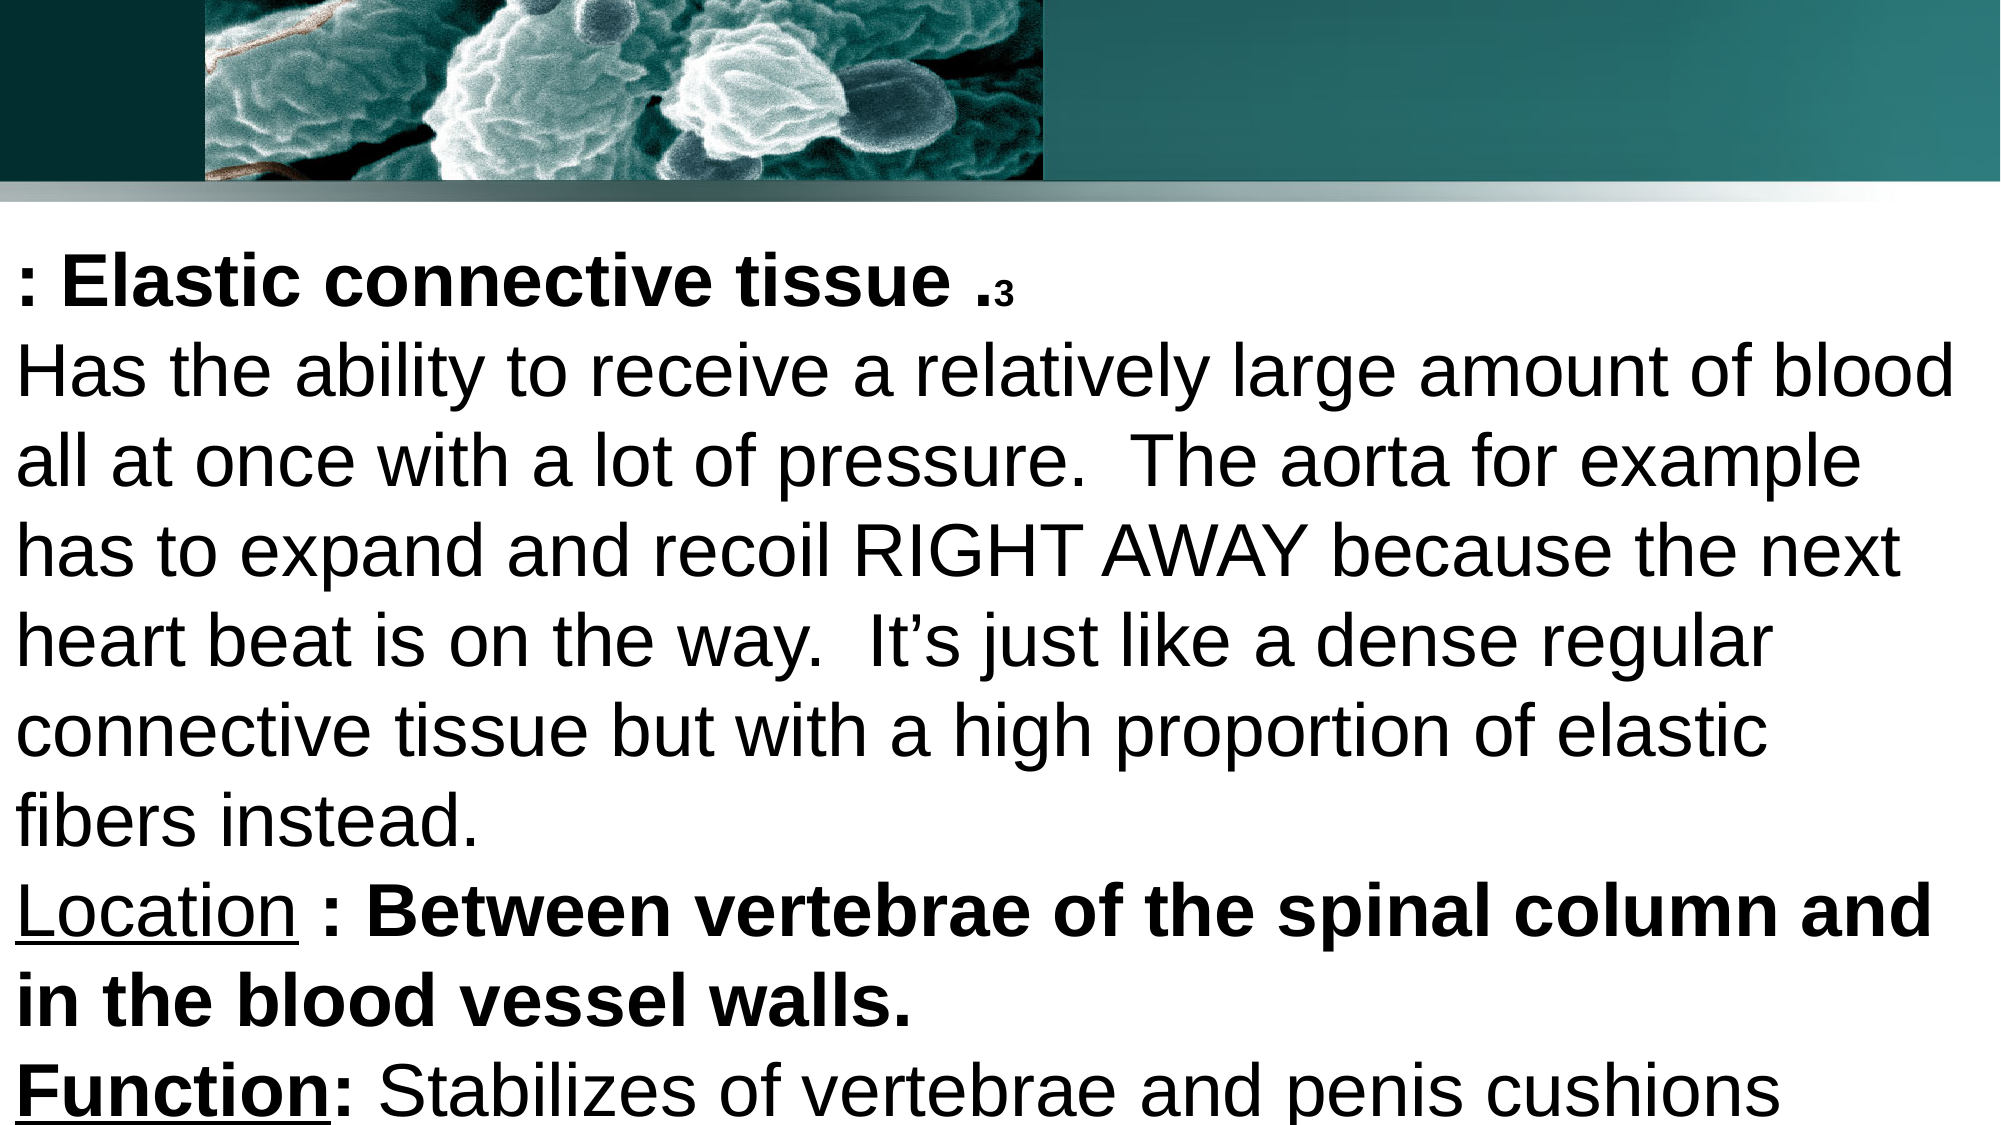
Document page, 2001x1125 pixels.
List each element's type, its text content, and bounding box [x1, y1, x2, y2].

text_box 3. Elastic connective tissue : Has the ability to receive a relatively large amount of blood all at once with a lot of pressure. The aorta for example has to expand and recoil RIGHT AWAY because the next heart beat is on the way. It’s just like a dense regular connective tissue but with a high proportion of elastic fibers instead. Location : Between vertebrae of the spinal column and in the blood vessel walls. Function: Stabilizes of vertebrae and penis cushions shocks, permits expansion and contraction of organs . [0, 223, 2000, 1125]
picture [0, 0, 2001, 1125]
